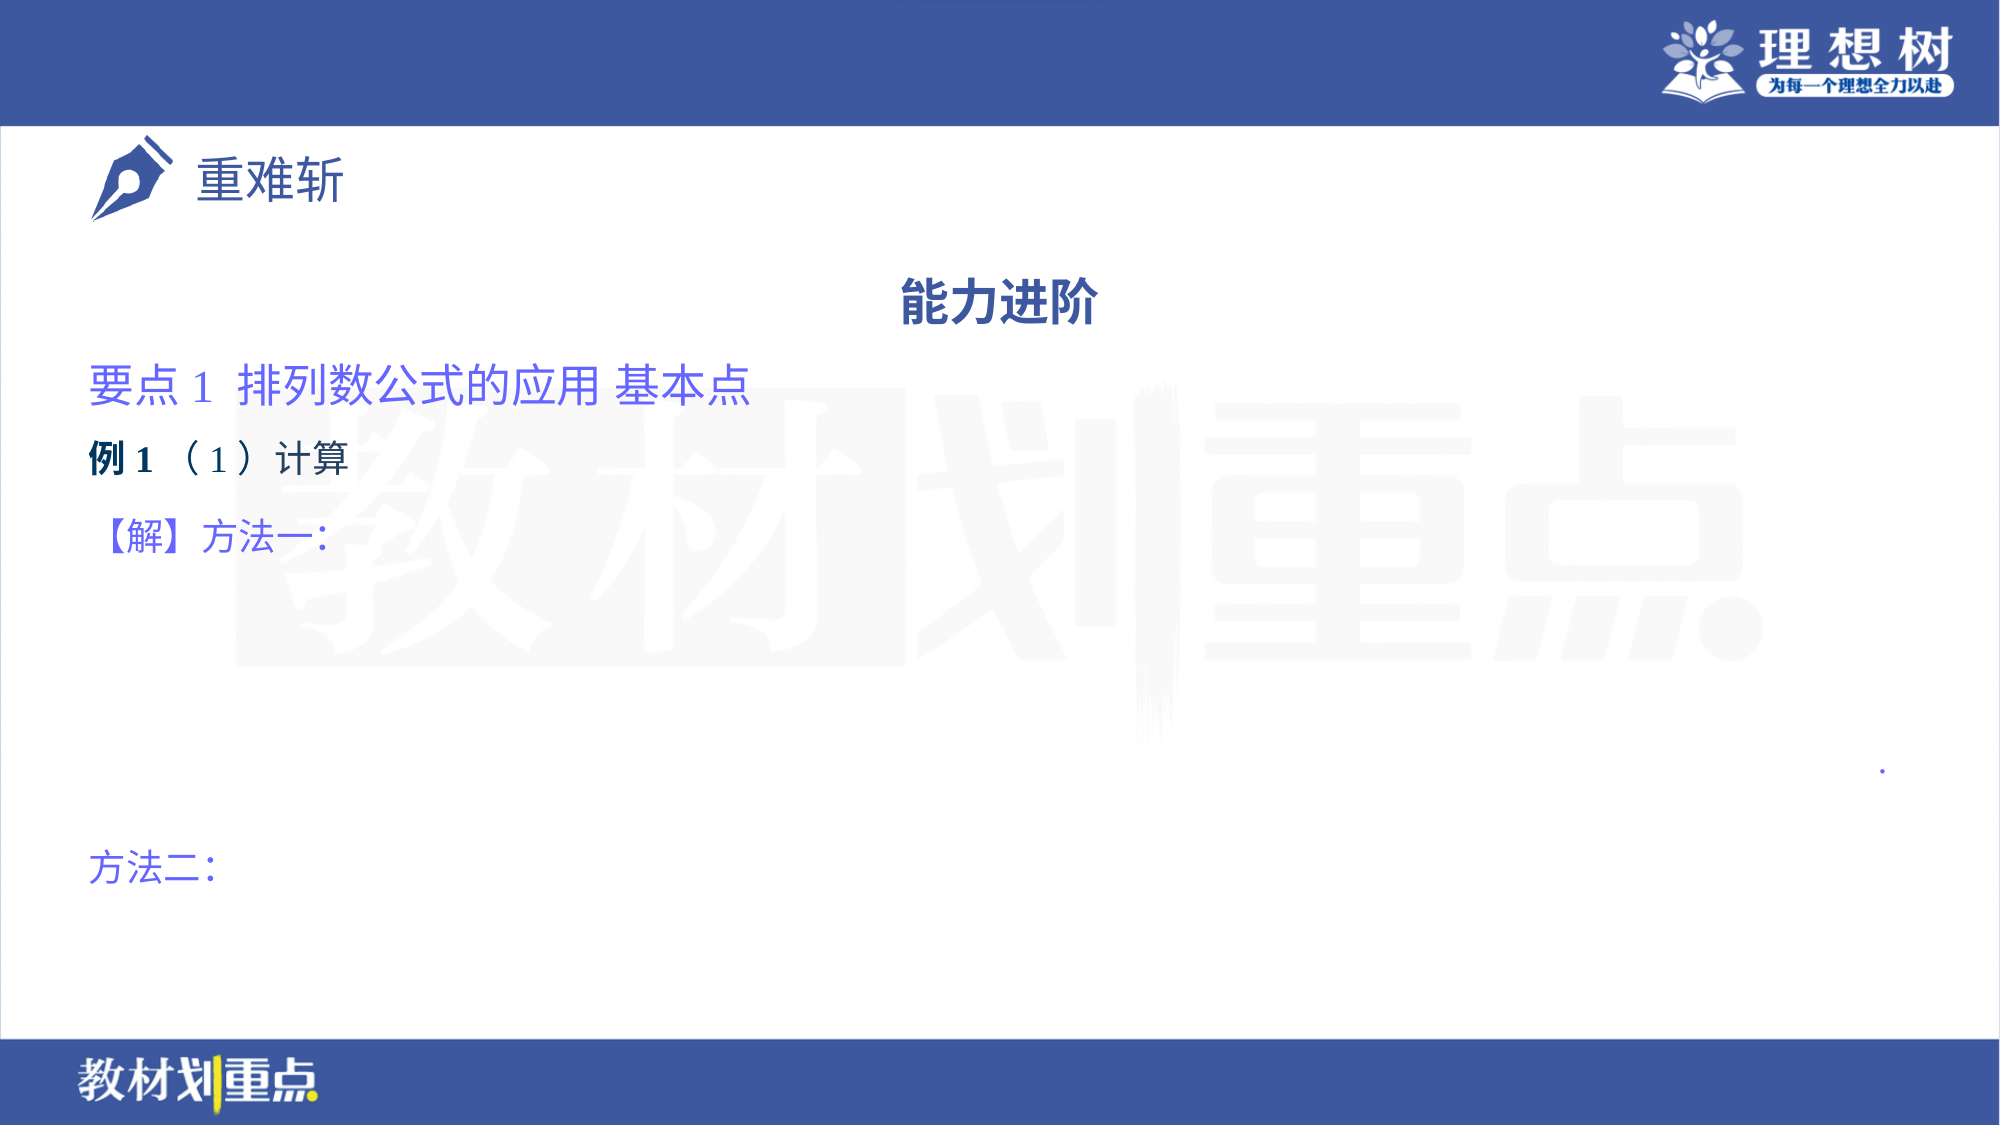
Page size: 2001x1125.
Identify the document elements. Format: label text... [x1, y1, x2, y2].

text_box 要点1 排列数公式的应用 基本点 [88, 329, 1911, 470]
text_box 能力进阶 [88, 243, 1911, 329]
picture [0, 0, 2000, 1125]
text_box 重难斩 [194, 135, 491, 222]
